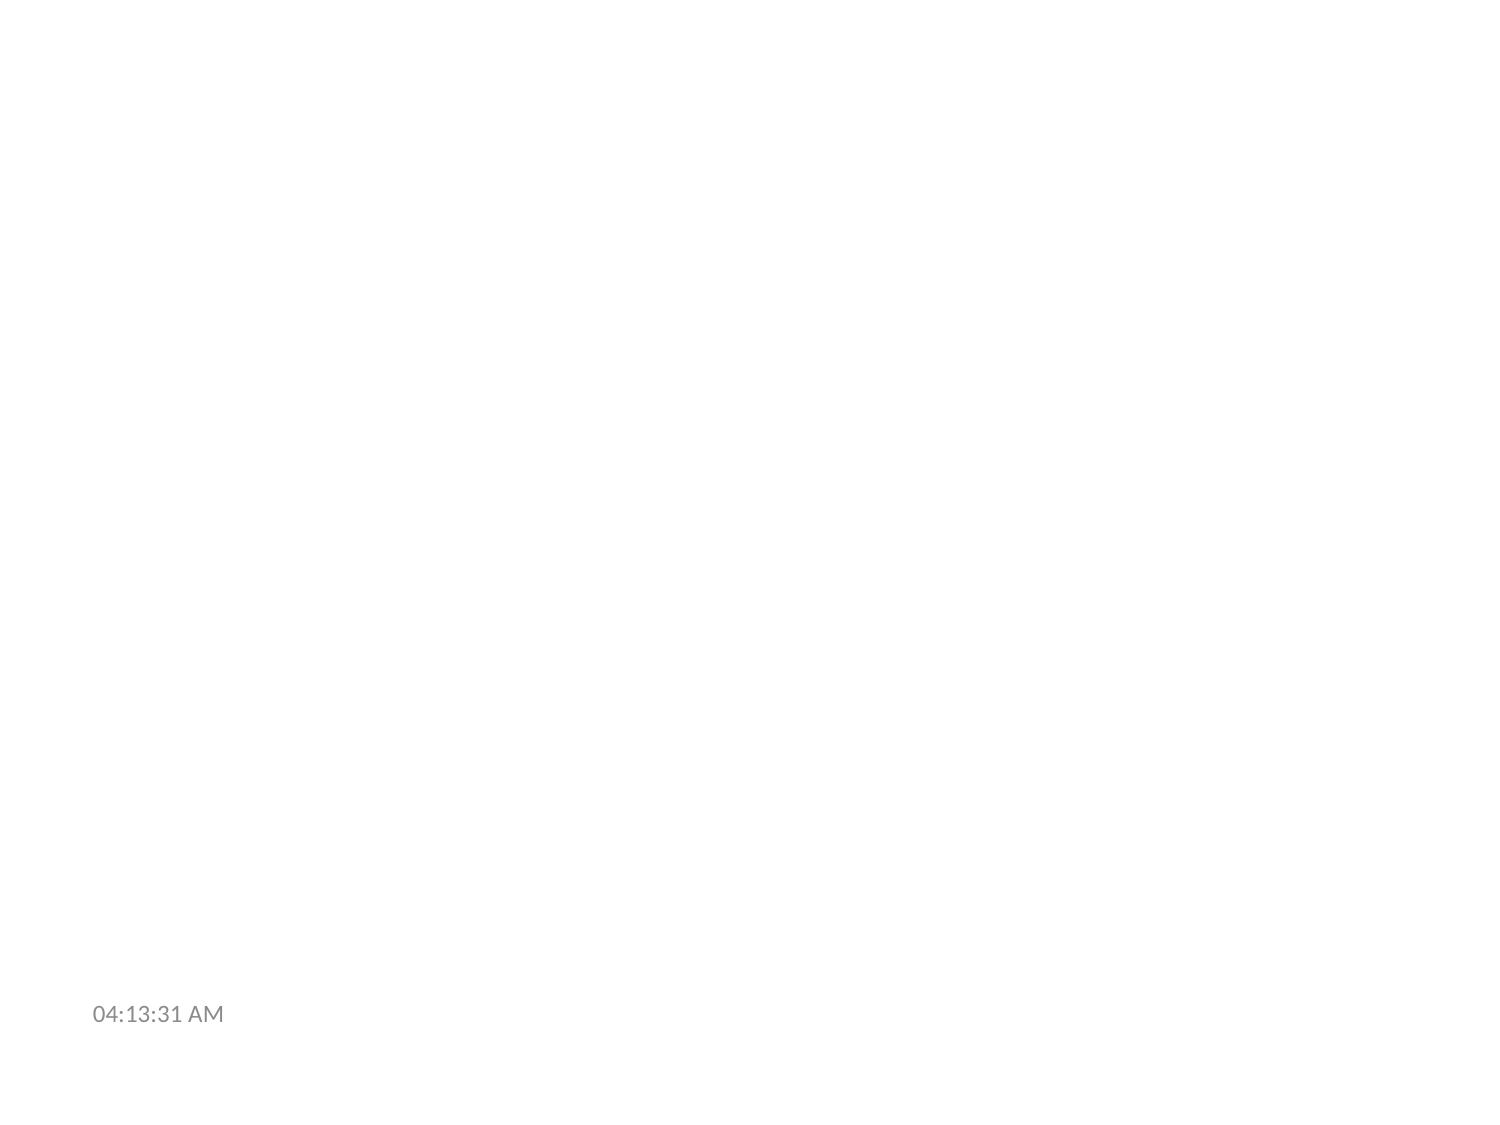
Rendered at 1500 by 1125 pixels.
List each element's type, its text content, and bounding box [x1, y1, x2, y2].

text_box 3:35:09 PM [77, 982, 428, 1043]
